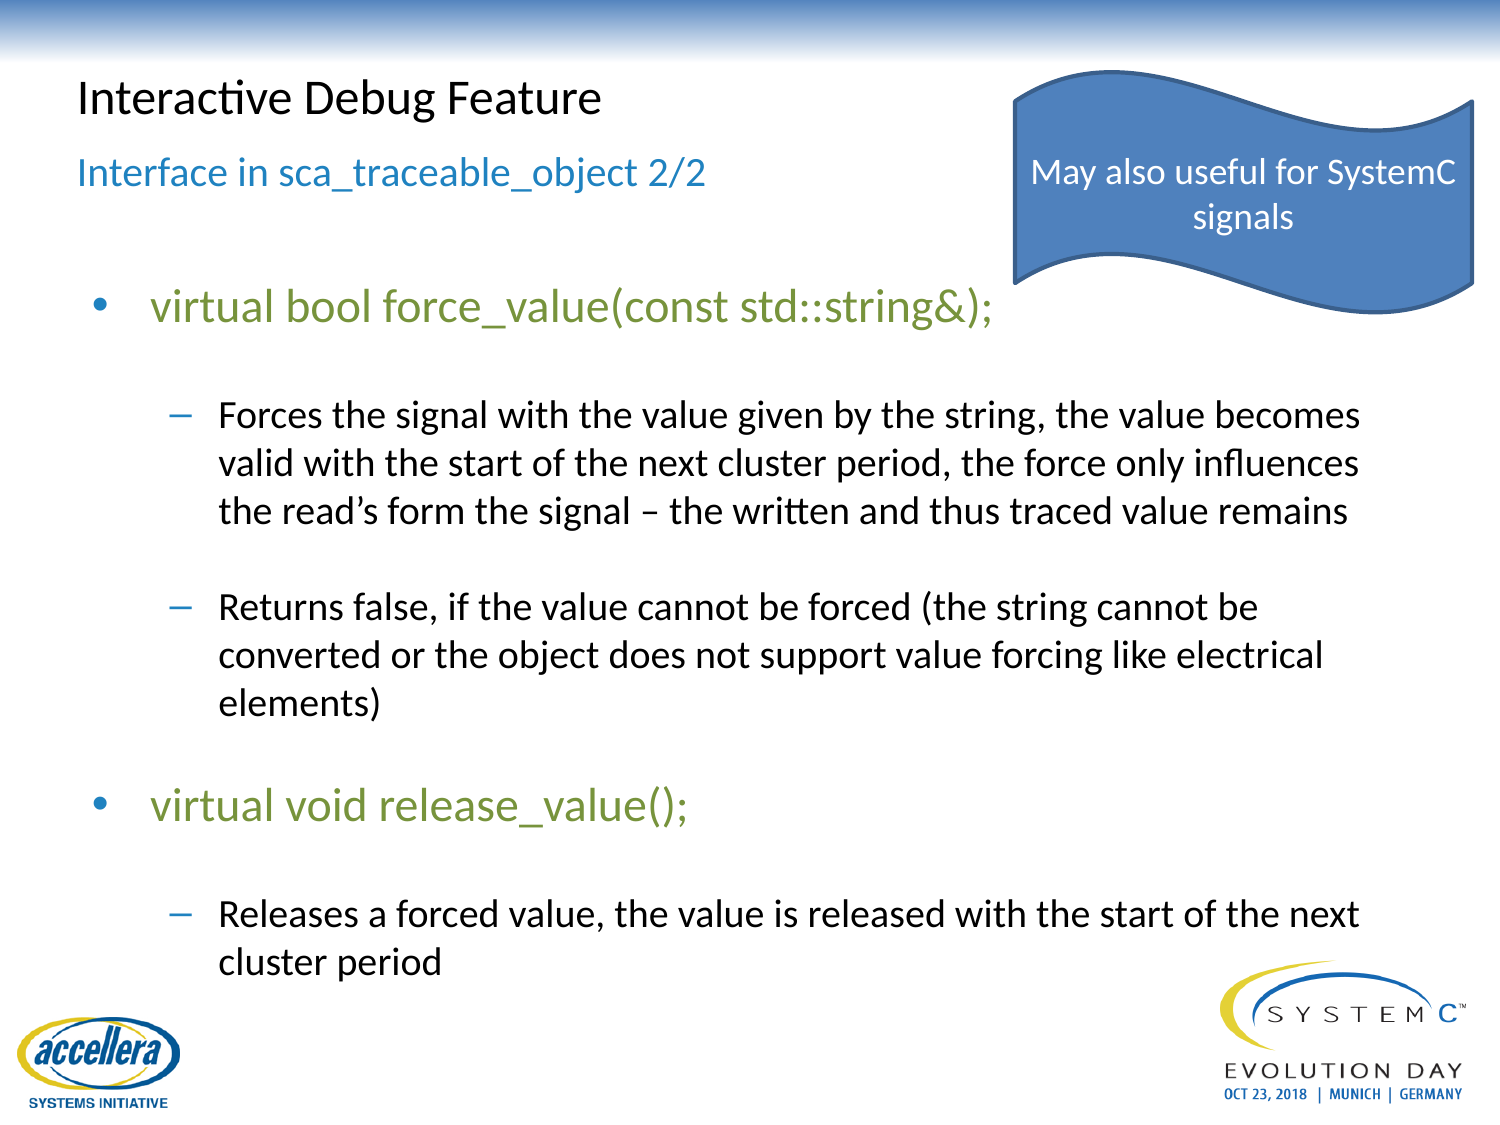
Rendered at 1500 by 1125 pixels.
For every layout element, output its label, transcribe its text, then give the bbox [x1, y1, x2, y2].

title Interactive Debug Feature [76, 59, 1424, 131]
picture [1211, 957, 1474, 1111]
text_box May also useful for SystemC signals [1012, 70, 1475, 315]
picture [17, 1017, 180, 1108]
list Interface in sca_traceable_object 2/2 [76, 134, 1012, 206]
list virtual bool force_value(const std::string&); Forces the signal with the value given by the string, the value becomes valid with the start of the next cluster period, the force only influences the read’s form the signal – the written and thus traced value remains Returns false, if the value cannot be forced (the string cannot be converted or the object does not support value forcing like electrical elements) virtual void release_value(); Releases a forced value, the value is released with the start of the next cluster period [76, 267, 1424, 994]
